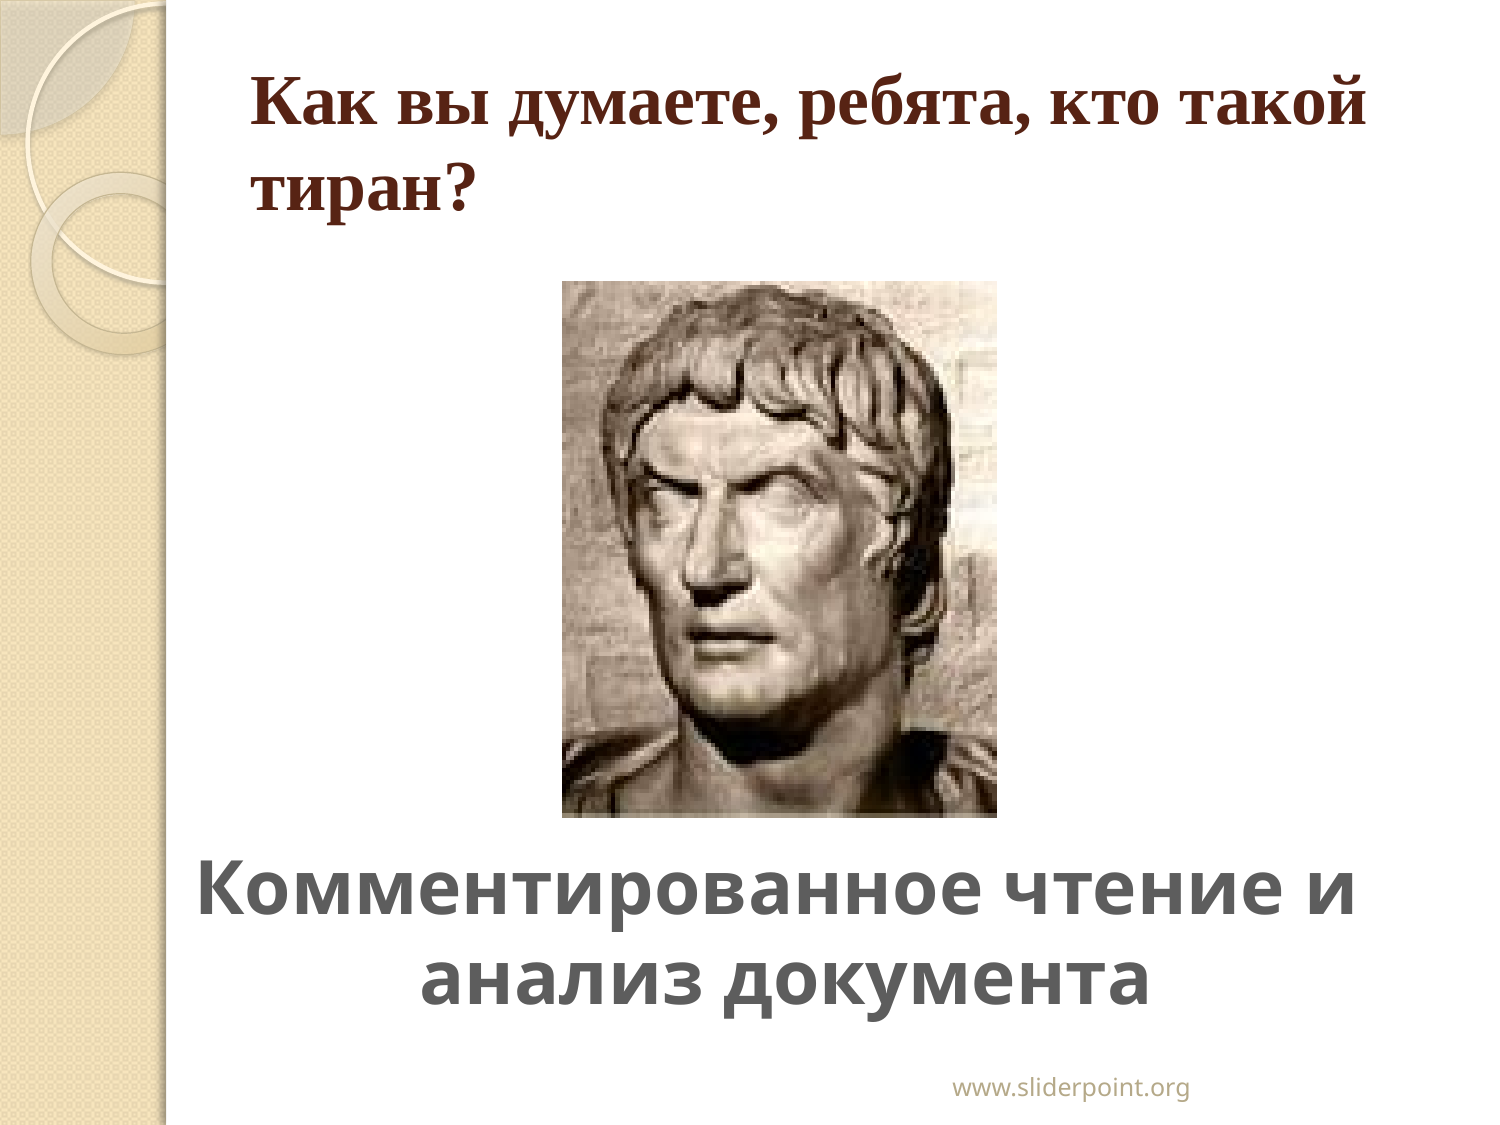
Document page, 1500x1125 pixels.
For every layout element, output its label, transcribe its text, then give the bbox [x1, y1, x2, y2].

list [562, 280, 997, 819]
footer www.sliderpoint.org [937, 1034, 1413, 1113]
text_box Комментированное чтение и анализ документа [179, 831, 1375, 1027]
title Как вы думаете, ребята, кто такой тиран? [235, 45, 1466, 233]
